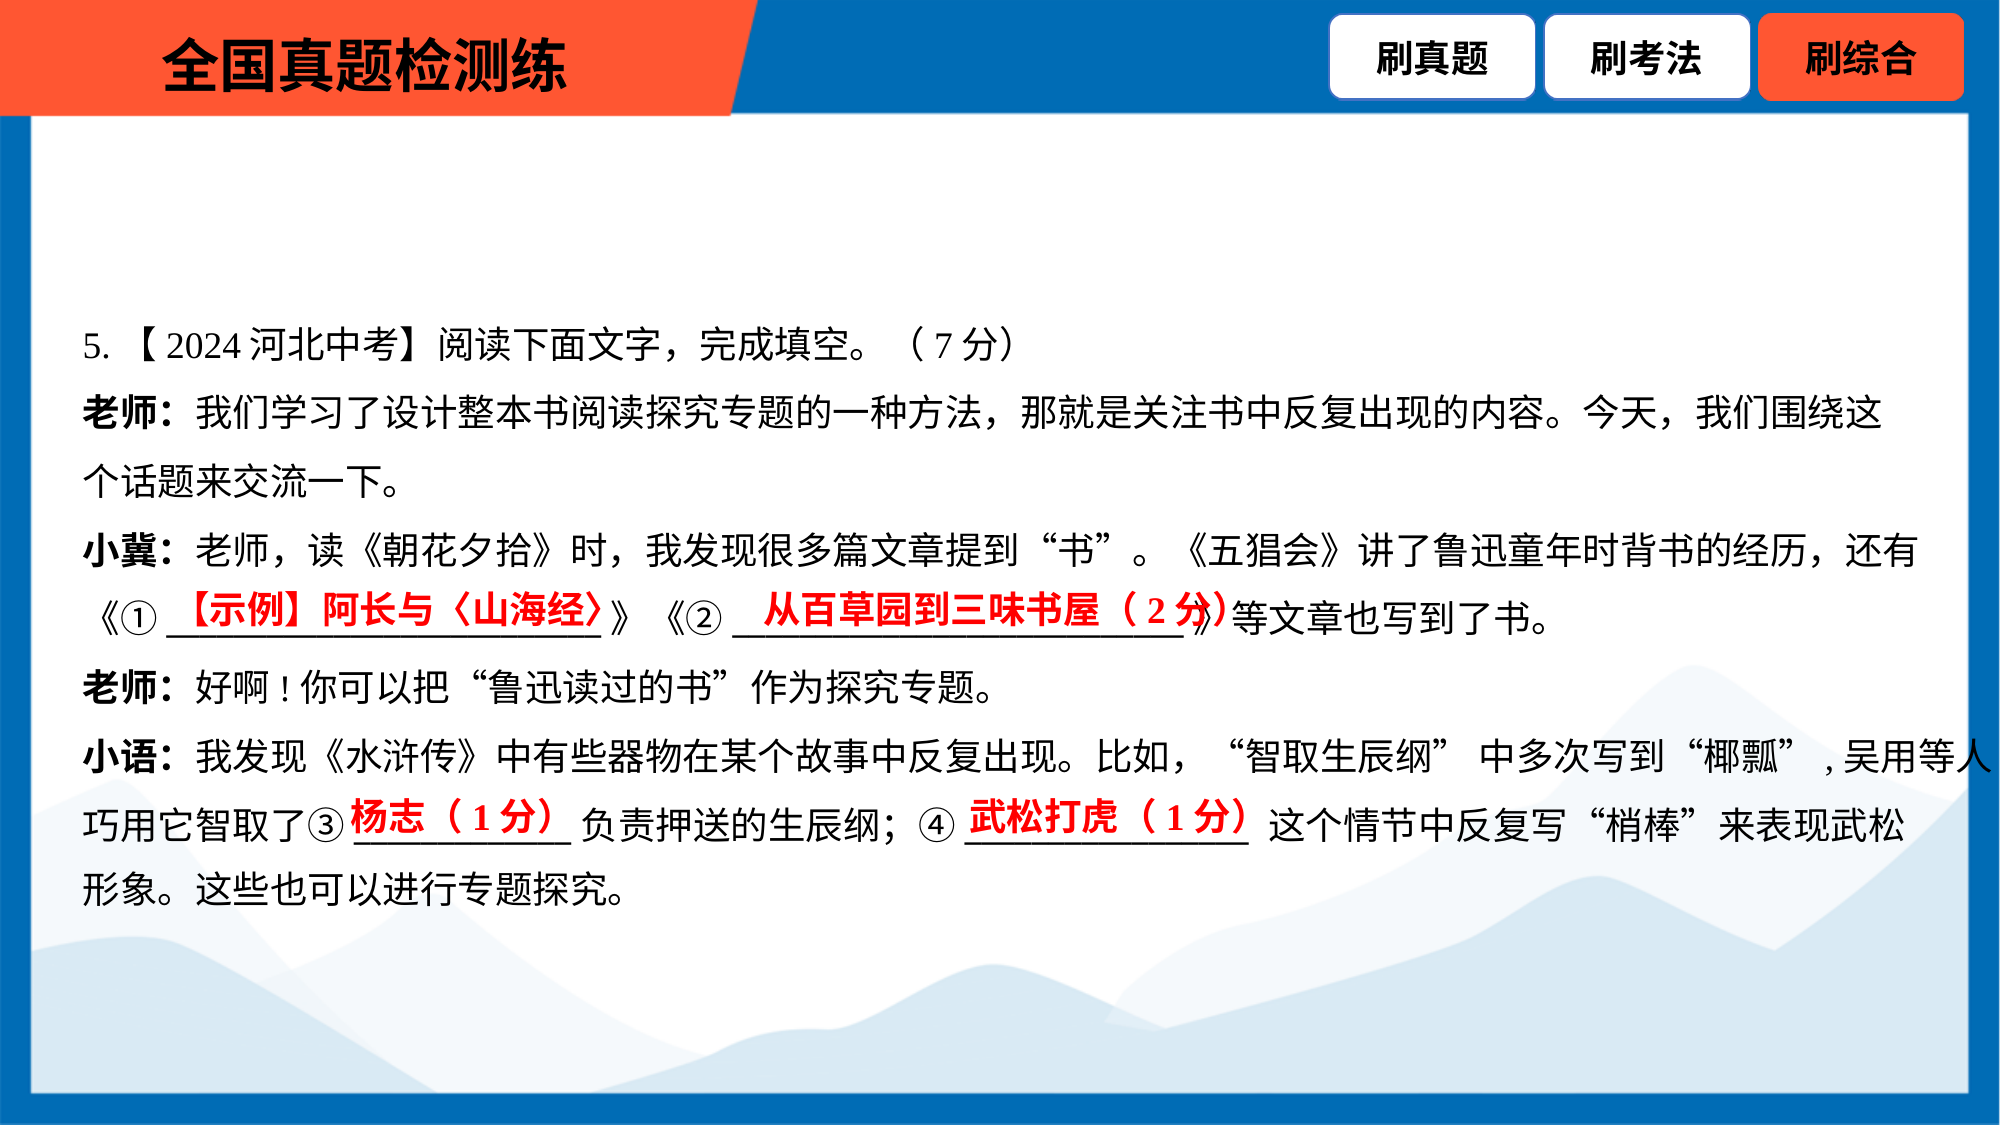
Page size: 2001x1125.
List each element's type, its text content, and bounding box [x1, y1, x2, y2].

text_box 从百草园到三味书屋（2分） [758, 566, 1255, 625]
text_box 杨志（1分） [345, 773, 580, 832]
picture [0, 0, 2000, 1125]
text_box 5.【2024河北中考】阅读下面文字，完成填空。（7分） 老师：我们学习了设计整本书阅读探究专题的一种方法，那就是关注书中反复出现的内容。今天，我们围绕这 个话题来交流一下。 小冀：老师，读《朝花夕拾》时，我发现很多篇文章提到“书”。《五猖会》讲了鲁迅童年时背书的经历，还有 《①__________________________》《②___________________________》等文章也写到了书。 老师：好啊!你可以把“鲁迅读过的书”作为探究专题。 小语：我发现《水浒传》中有些器物在某个故事中反复出现。比如，“智取生辰纲” 中多次写到“椰瓢”,吴用等人 巧用它智取了③_____________负责押送的生辰纲；④_________________ 这个情节中反复写“梢棒”来表现武松 形象。这些也可以进行专题探究。 [82, 296, 1917, 905]
text_box 【示例】阿长与〈山海经〉 [158, 566, 636, 625]
text_box 武松打虎（1分） [964, 773, 1274, 832]
